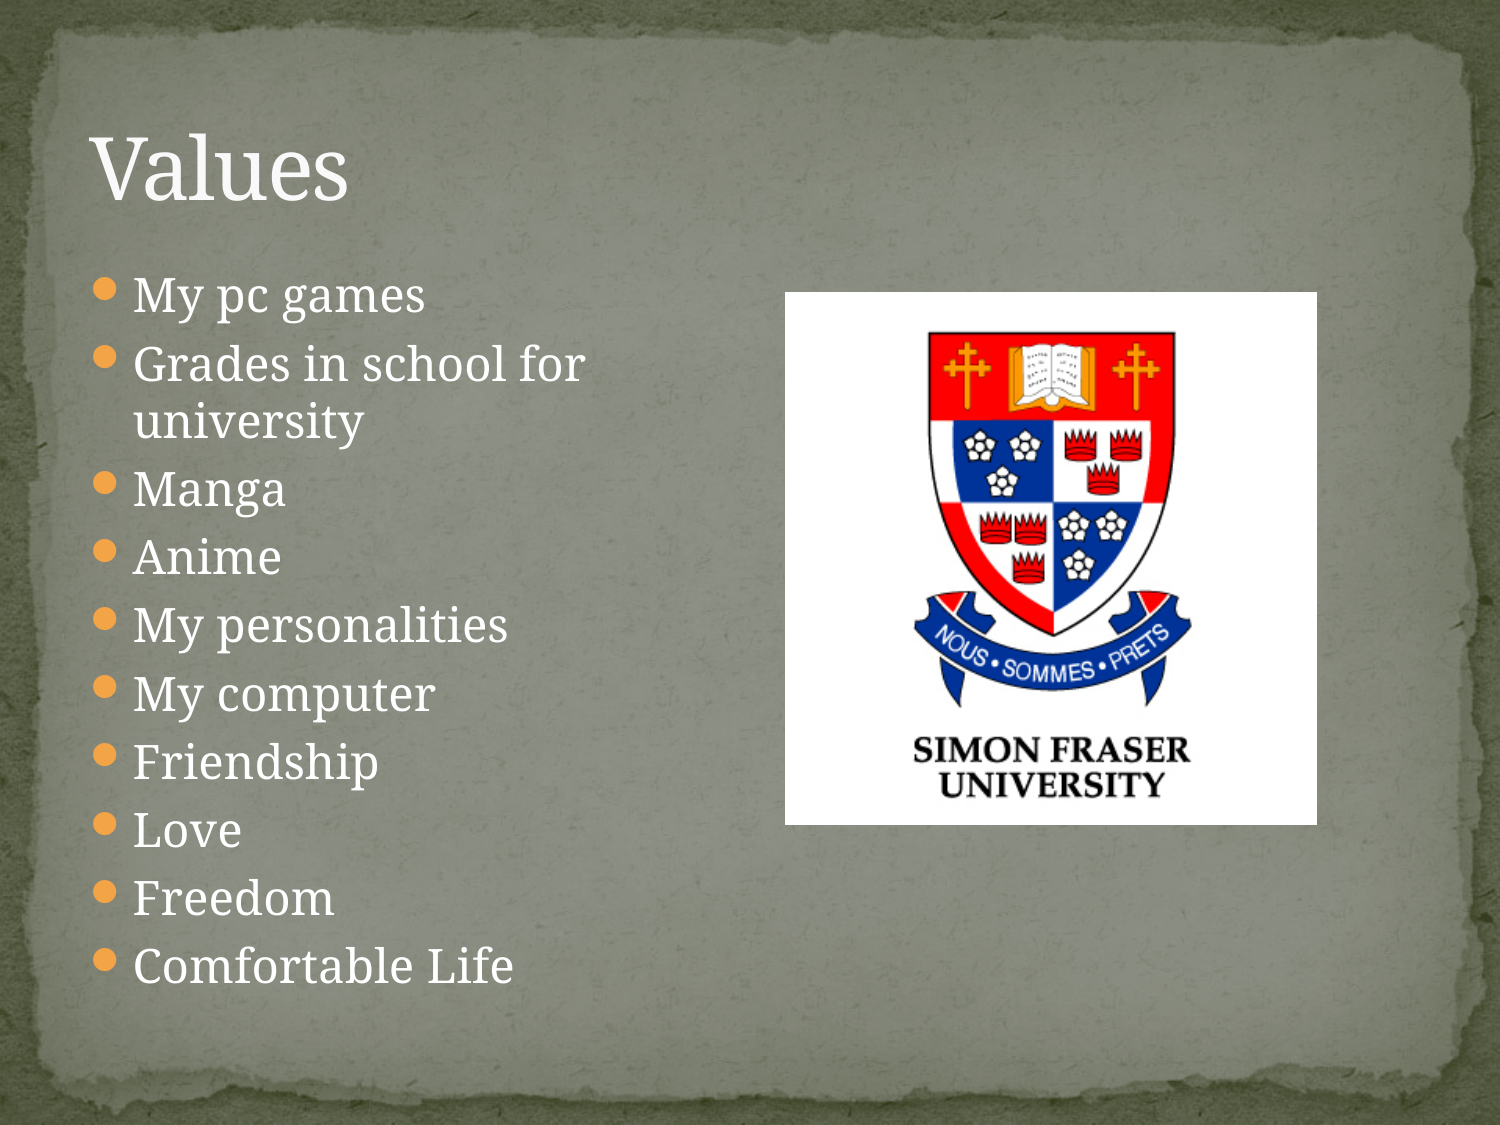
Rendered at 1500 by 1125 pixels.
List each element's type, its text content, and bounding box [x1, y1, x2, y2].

title Values [74, 24, 1425, 225]
picture [785, 292, 1317, 825]
list My pc games Grades in school for university Manga Anime My personalities My computer Friendship Love Freedom Comfortable Life [75, 257, 739, 1005]
